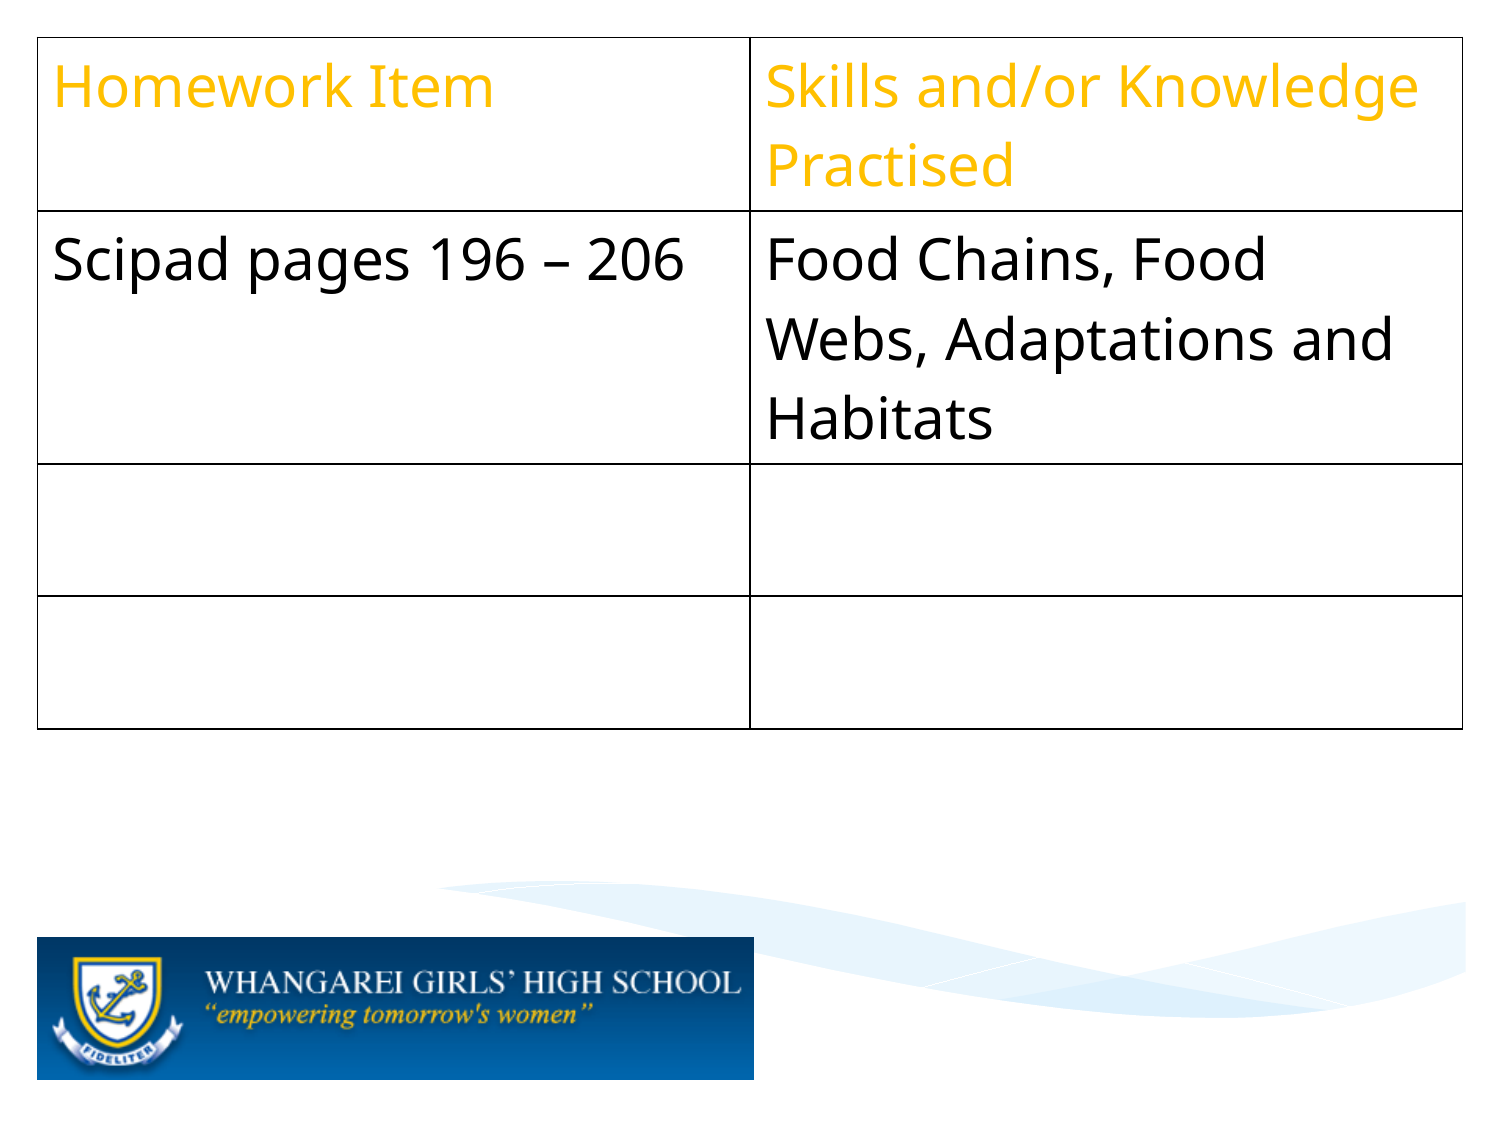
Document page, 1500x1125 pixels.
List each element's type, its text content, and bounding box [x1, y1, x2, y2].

table_cell Scipad pages 196 – 206 [38, 212, 749, 463]
picture [37, 937, 754, 1080]
table_cell [38, 597, 749, 728]
table_cell [38, 465, 749, 595]
table_cell [751, 597, 1462, 728]
table_cell [751, 465, 1462, 595]
table_cell Food Chains, Food Webs, Adaptations and Habitats [751, 212, 1462, 463]
table_header Homework Item [38, 38, 749, 210]
table_header Skills and/or Knowledge Practised [751, 38, 1462, 210]
